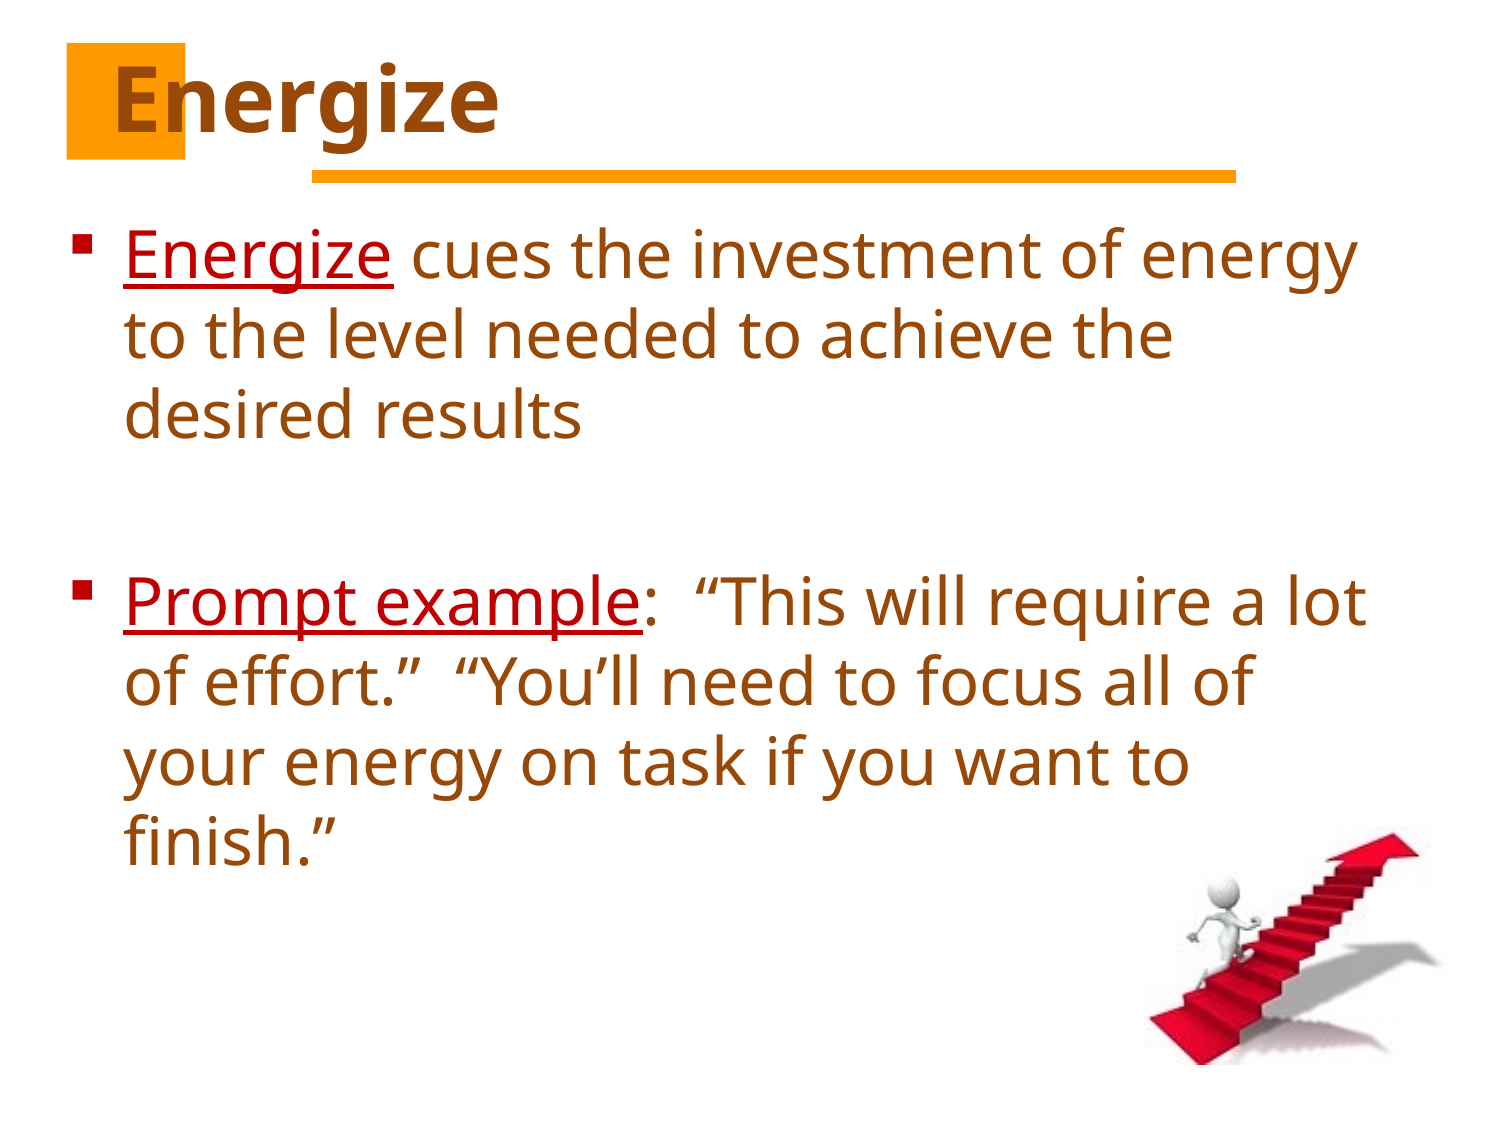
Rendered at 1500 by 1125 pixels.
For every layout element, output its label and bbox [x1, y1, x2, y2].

picture [1112, 825, 1456, 1065]
title [94, 32, 950, 160]
text_box [64, 41, 188, 162]
list [51, 204, 1425, 1036]
